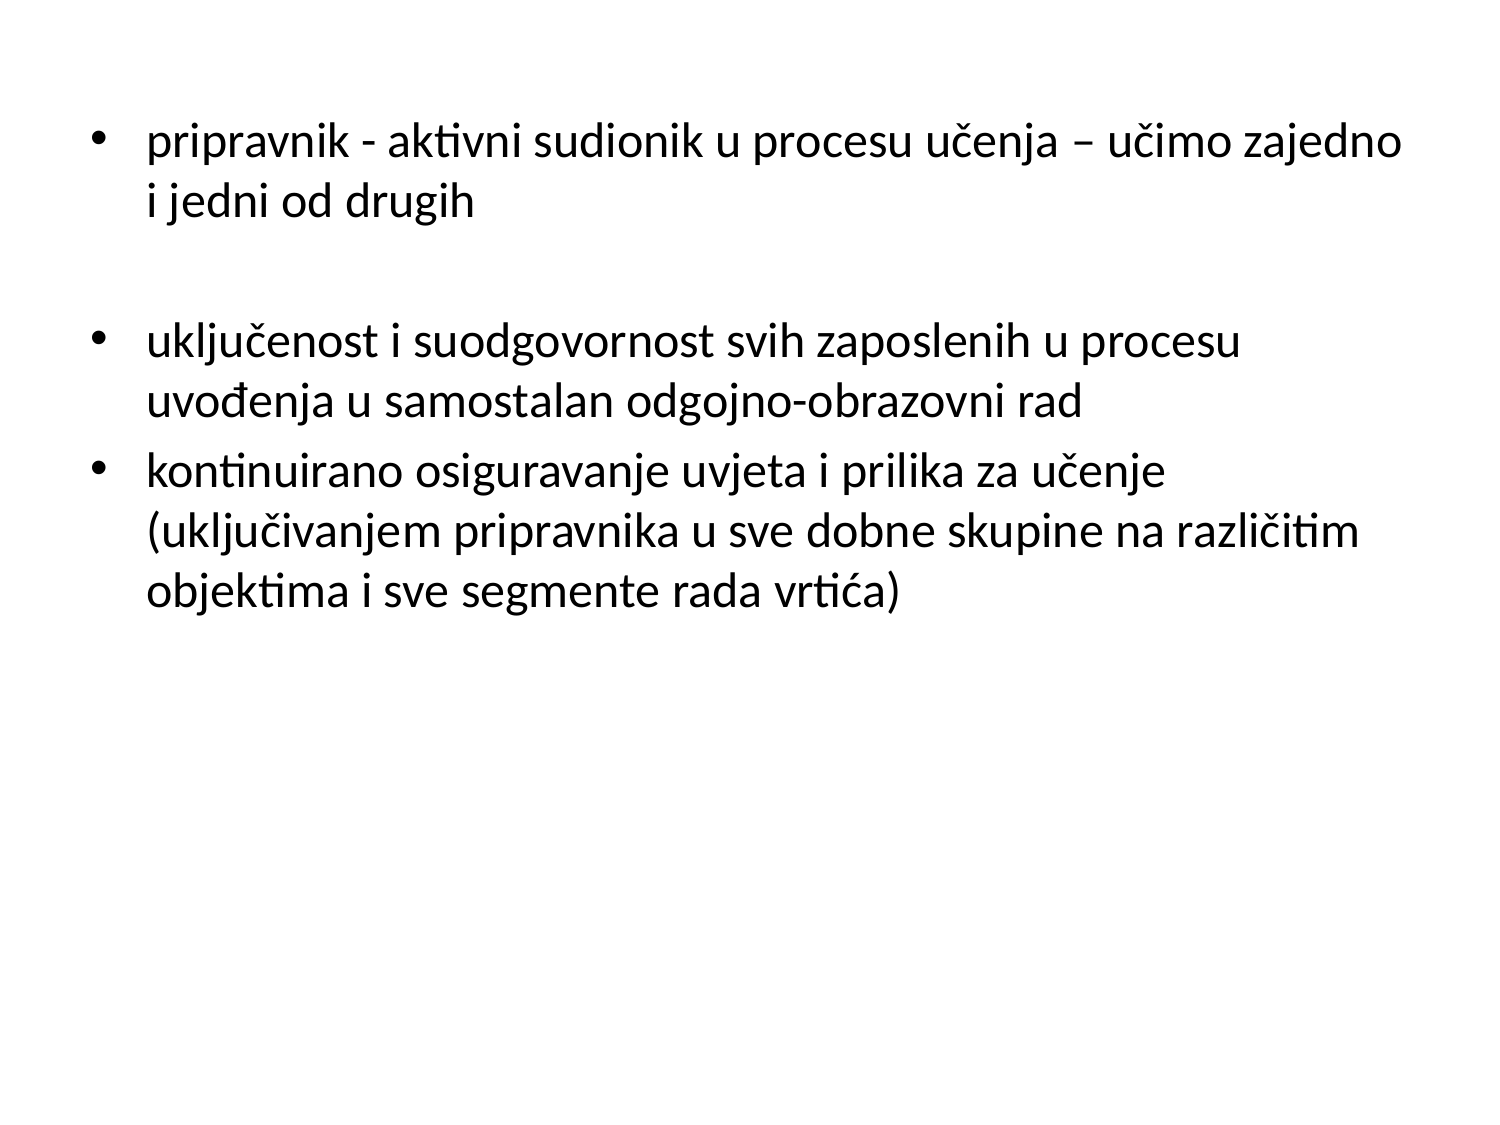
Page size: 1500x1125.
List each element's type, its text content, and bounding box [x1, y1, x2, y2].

list pripravnik - aktivni sudionik u procesu učenja – učimo zajedno i jedni od drugih uključenost i suodgovornost svih zaposlenih u procesu uvođenja u samostalan odgojno-obrazovni rad kontinuirano osiguravanje uvjeta i prilika za učenje (uključivanjem pripravnika u sve dobne skupine na različitim objektima i sve segmente rada vrtića) [75, 99, 1425, 1005]
